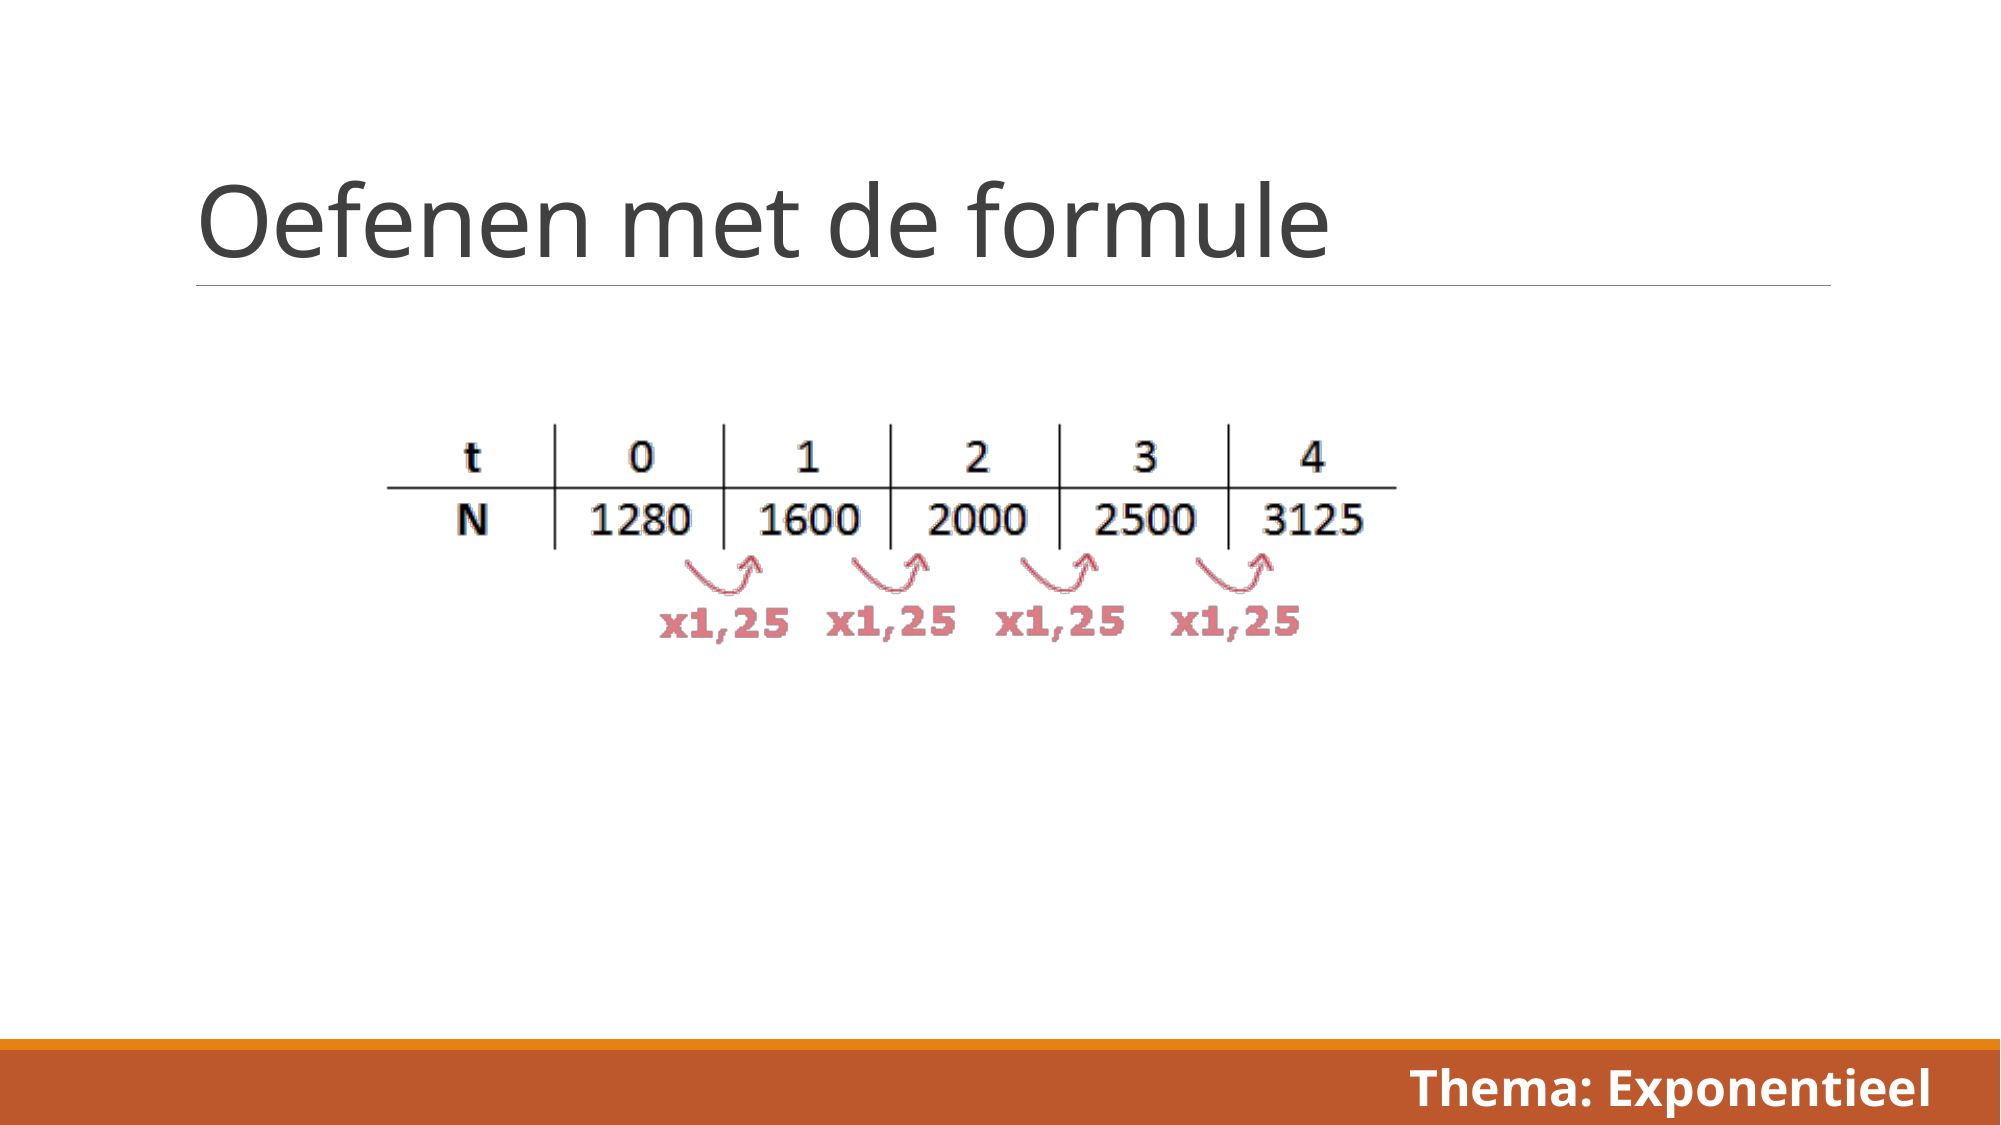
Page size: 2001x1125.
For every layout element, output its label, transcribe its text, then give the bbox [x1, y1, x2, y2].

title Oefenen met de formule [180, 47, 1830, 285]
picture [373, 408, 1423, 662]
text_box Thema: Exponentieel Verband [1356, 1049, 1986, 1125]
